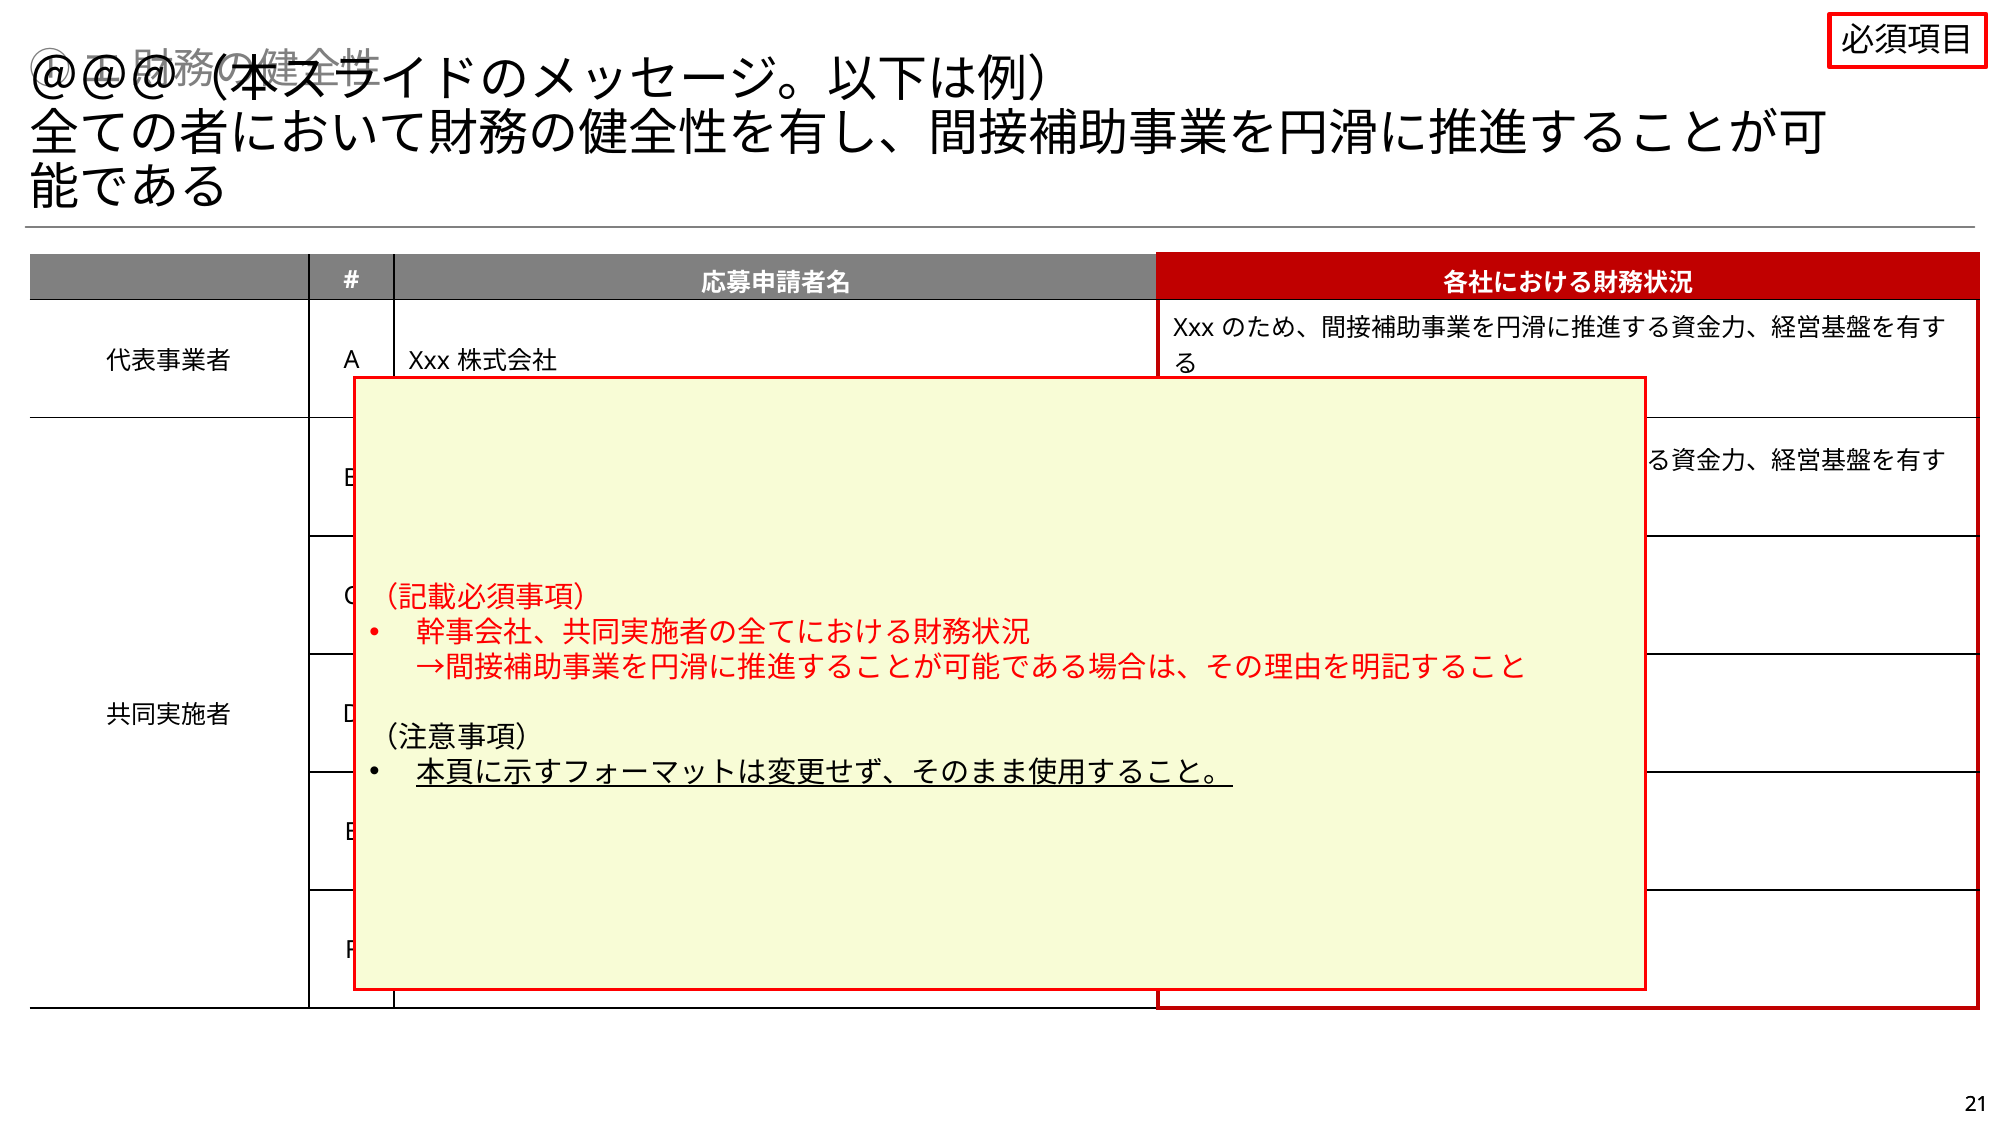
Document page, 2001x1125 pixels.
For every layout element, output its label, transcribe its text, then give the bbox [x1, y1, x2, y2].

table_cell Xxx株式会社 [395, 300, 1156, 376]
table_header 各社における財務状況 [1160, 256, 1976, 299]
text_box 必須項目 [1829, 13, 1986, 68]
table_cell [1647, 773, 1976, 889]
table_cell C [310, 537, 353, 653]
table_header [30, 254, 308, 299]
table_cell D [310, 655, 353, 771]
table_cell 共同実施者 [30, 418, 308, 1007]
table_cell F [310, 891, 393, 1007]
table_cell [1647, 537, 1976, 653]
table_cell [1160, 891, 1976, 1006]
table_header # [310, 254, 393, 299]
table_cell Xxxのため、間接補助事業を円滑に推進する資金力、経営基盤を有する [1647, 418, 1976, 535]
table_cell 代表事業者 [30, 300, 308, 417]
table_cell A [310, 300, 393, 417]
table_cell [395, 991, 1156, 1007]
text_box ＠＠＠（本スライドのメッセージ。以下は例） 全ての者において財務の健全性を有し、間接補助事業を円滑に推進することが可能である [29, 53, 1875, 216]
table_header 応募申請者名 [395, 254, 1156, 299]
table_cell Xxxのため、間接補助事業を円滑に推進する資金力、経営基盤を有する ※後段参照 [1160, 300, 1976, 417]
text_box （記載必須事項） 幹事会社、共同実施者の全てにおける財務状況 →間接補助事業を円滑に推進することが可能である場合は、その理由を明記すること （注意事項） 本頁に示すフォーマットは変更せず、そのまま使用すること。 [353, 376, 1647, 991]
table_cell B [310, 418, 353, 535]
text_box ①エ 財務の健全性 [29, 47, 1802, 53]
table_cell E [310, 773, 353, 889]
table_cell [1647, 655, 1976, 771]
